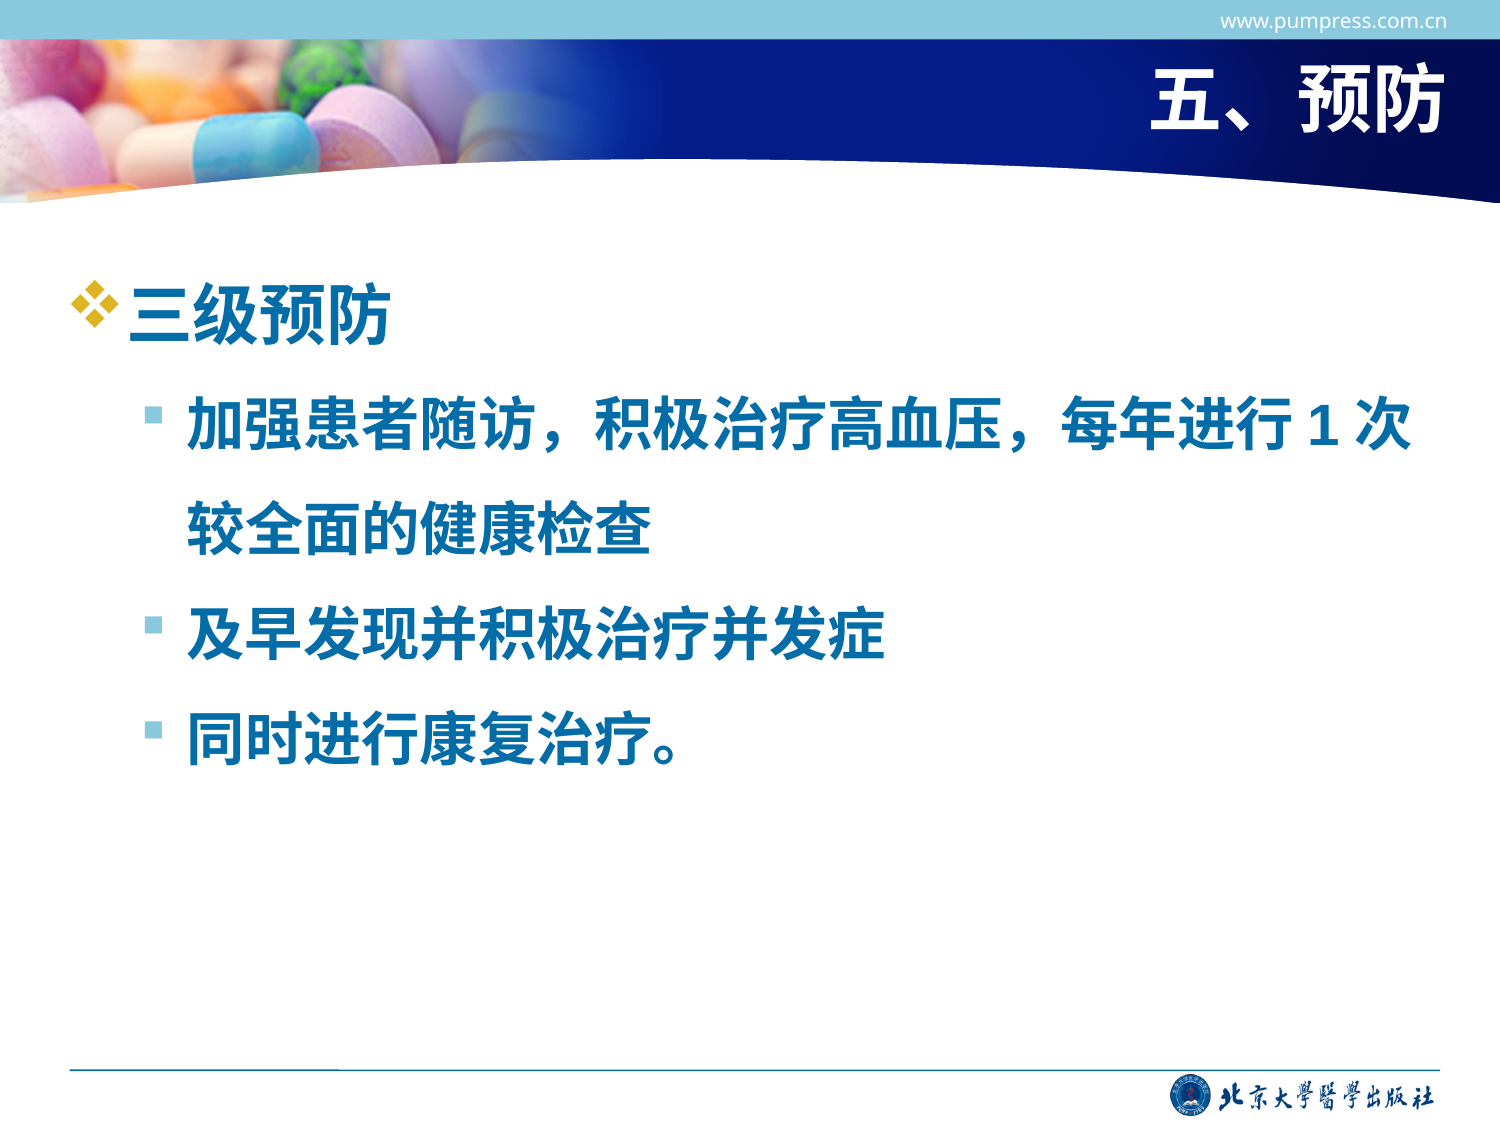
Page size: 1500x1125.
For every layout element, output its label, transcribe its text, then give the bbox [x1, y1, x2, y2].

slide_number www.pumpress.com.cn [1024, 0, 1463, 38]
picture [1170, 1074, 1436, 1118]
picture [0, 40, 1500, 203]
title 五、预防 [137, 49, 1463, 143]
list 三级预防 加强患者随访，积极治疗高血压，每年进行1次较全面的健康检查 及早发现并积极治疗并发症 同时进行康复治疗。 [49, 224, 1463, 1026]
